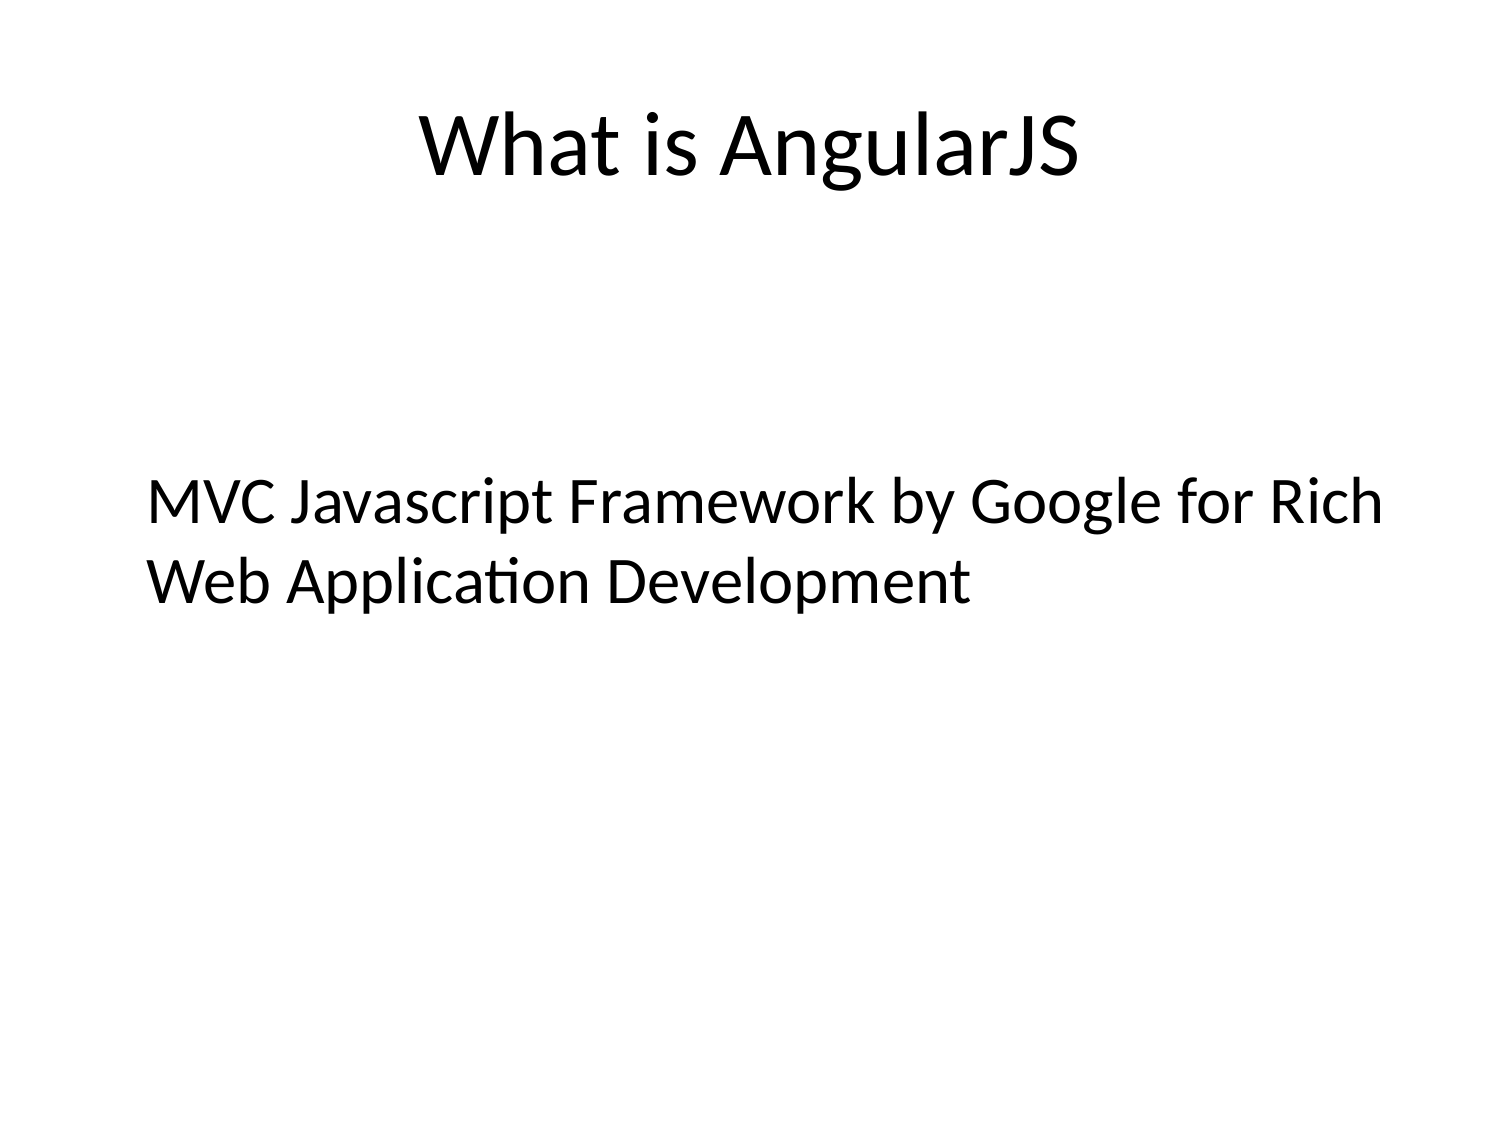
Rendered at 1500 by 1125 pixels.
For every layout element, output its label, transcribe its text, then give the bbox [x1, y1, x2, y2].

list MVC Javascript Framework by Google for Rich Web Application Development [75, 262, 1425, 1005]
title What is AngularJS [75, 45, 1425, 233]
